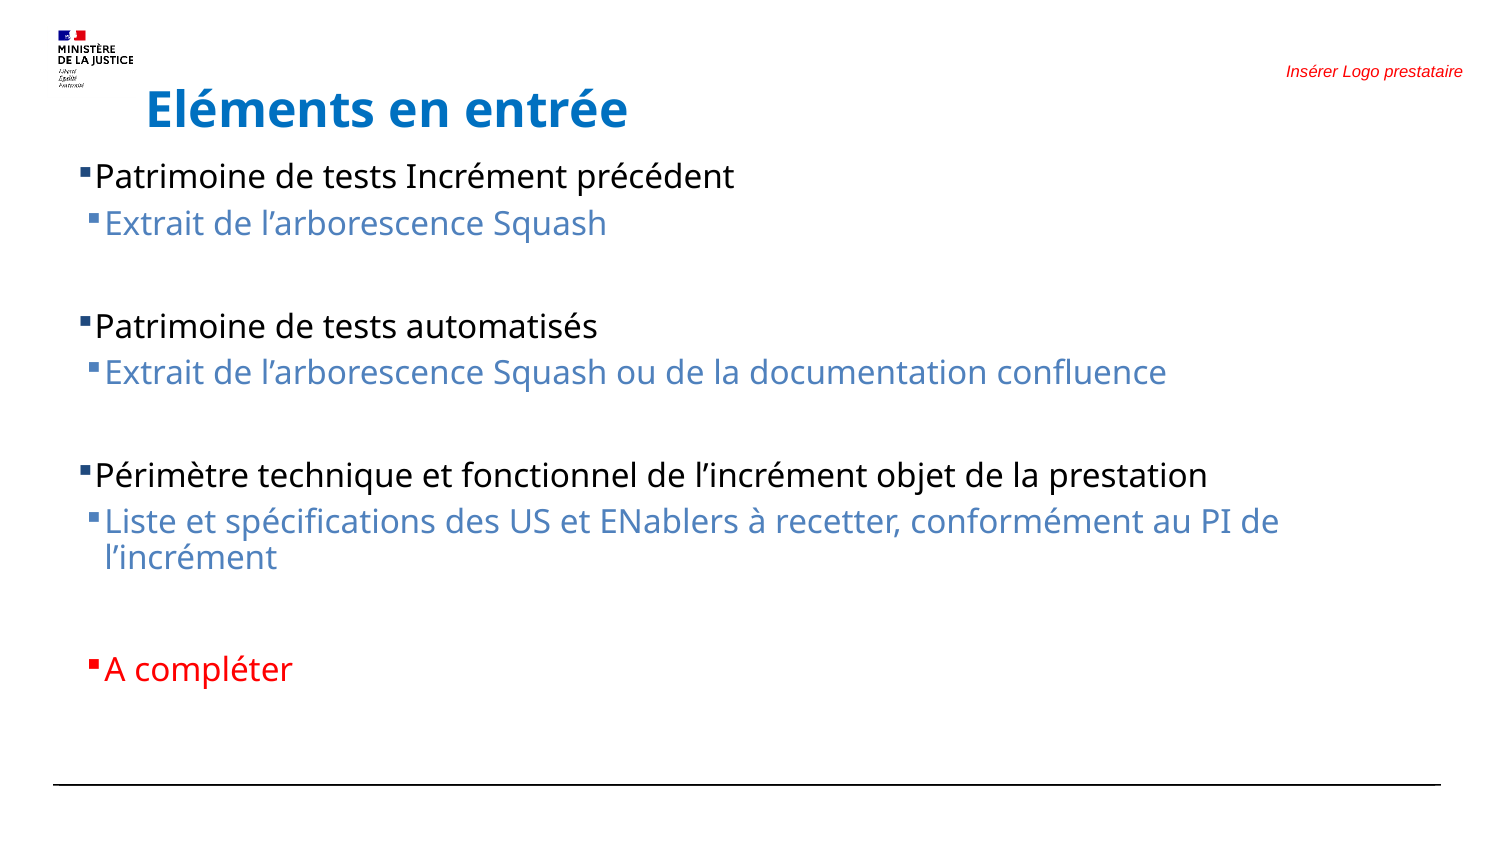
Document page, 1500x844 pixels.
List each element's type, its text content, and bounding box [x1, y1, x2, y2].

list Patrimoine de tests Incrément précédent Extrait de l’arborescence Squash Patrimoine de tests automatisés Extrait de l’arborescence Squash ou de la documentation confluence Périmètre technique et fonctionnel de l’incrément objet de la prestation Liste et spécifications des US et ENablers à recetter, conformément au PI de l’incrément A compléter [77, 160, 1395, 770]
title Eléments en entrée [145, 81, 1291, 139]
picture [47, 20, 143, 98]
